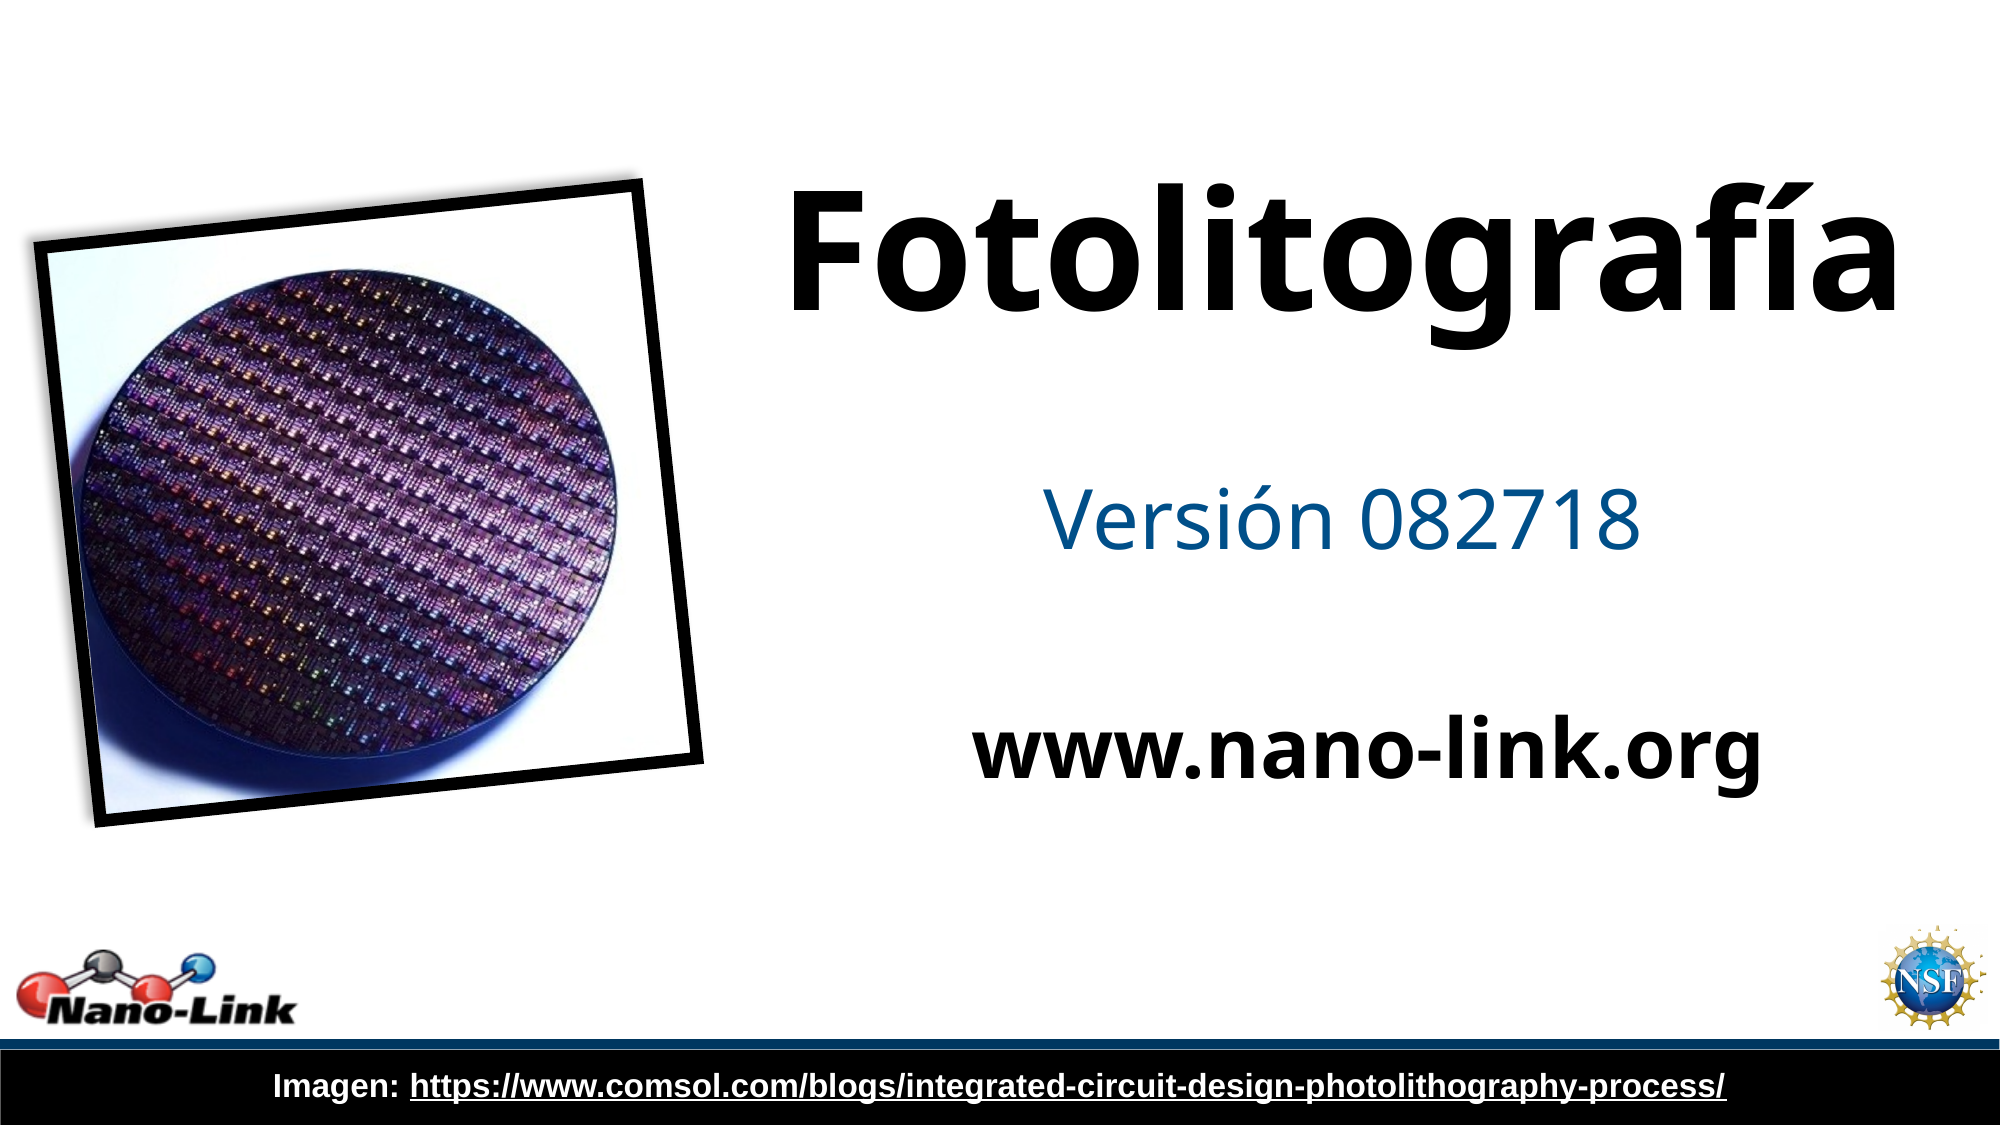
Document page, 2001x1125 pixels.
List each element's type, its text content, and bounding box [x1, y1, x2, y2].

picture [1878, 924, 1988, 1032]
text_box www.nano-link.org [737, 687, 2000, 803]
picture [8, 938, 313, 1038]
text_box Versión 082718 [687, 458, 2000, 574]
text_box Imagen: https://www.comsol.com/blogs/integrated-circuit-design-photolithography-process/ [0, 1056, 2000, 1112]
picture [49, 193, 690, 813]
text_box Fotolitografía [687, 149, 2000, 338]
